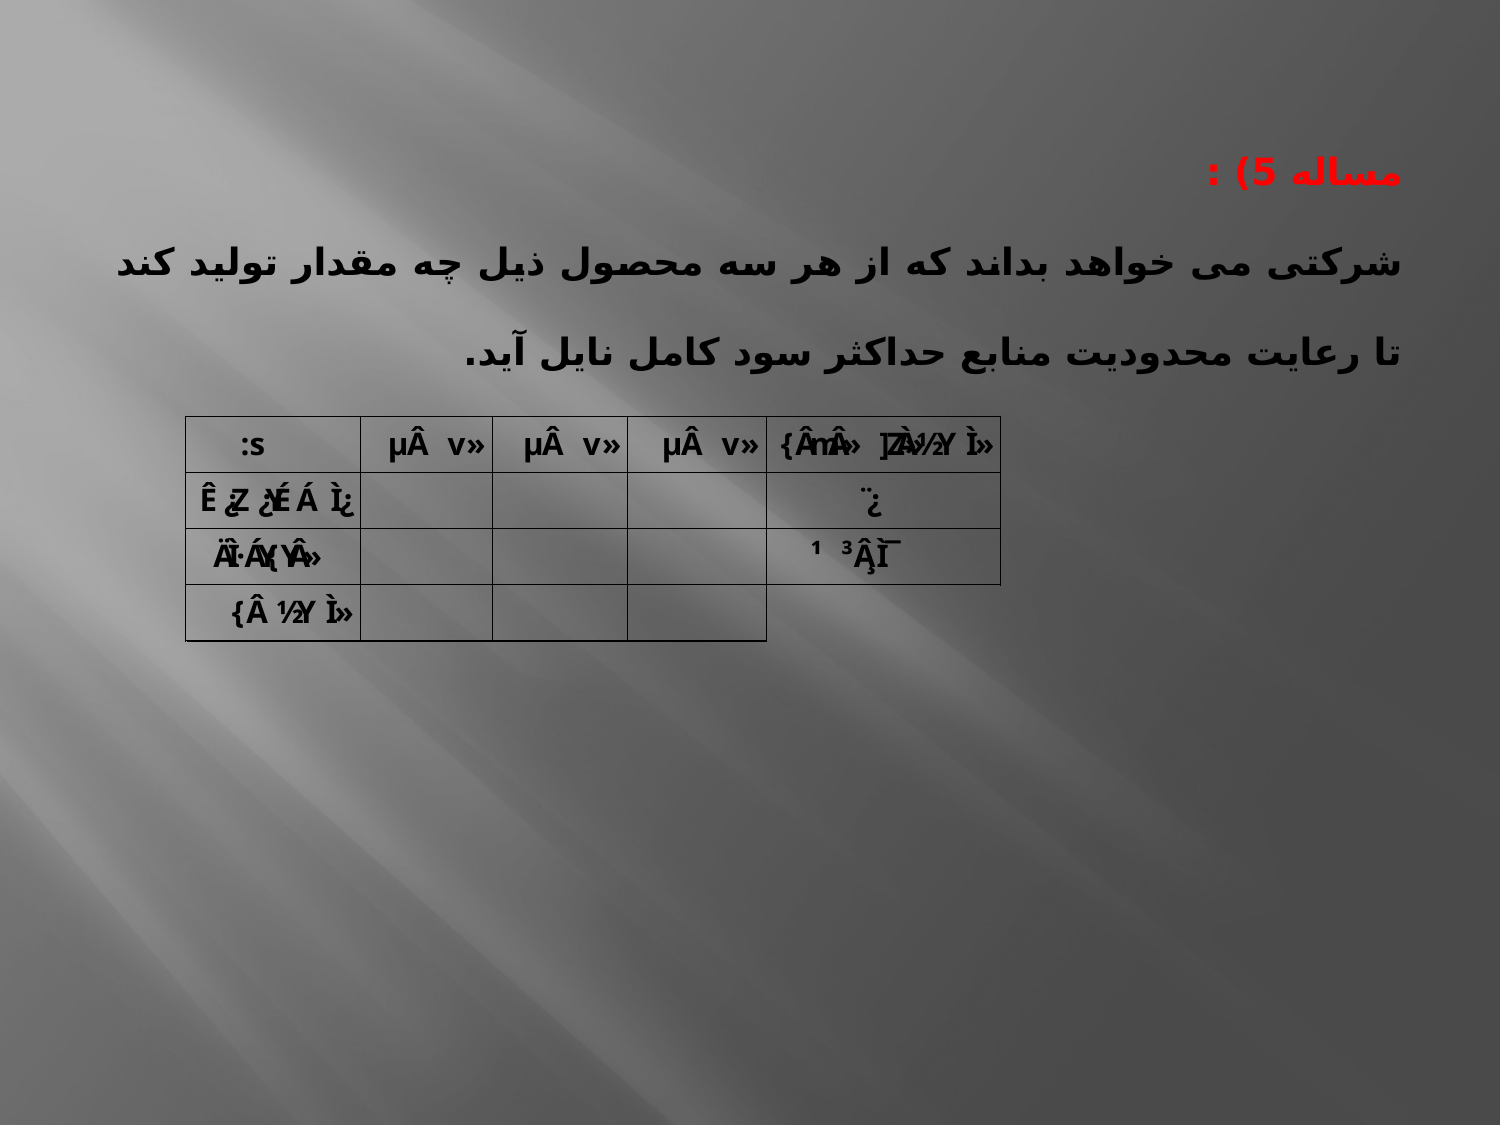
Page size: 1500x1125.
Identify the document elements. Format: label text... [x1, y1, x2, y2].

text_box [147, 397, 1378, 642]
text_box مساله 5) : شرکتی می خواهد بداند که از هر سه محصول ذیل چه مقدار تولید کند تا رعایت محدودیت منابع حداکثر سود کامل نایل آید. [100, 95, 1418, 381]
